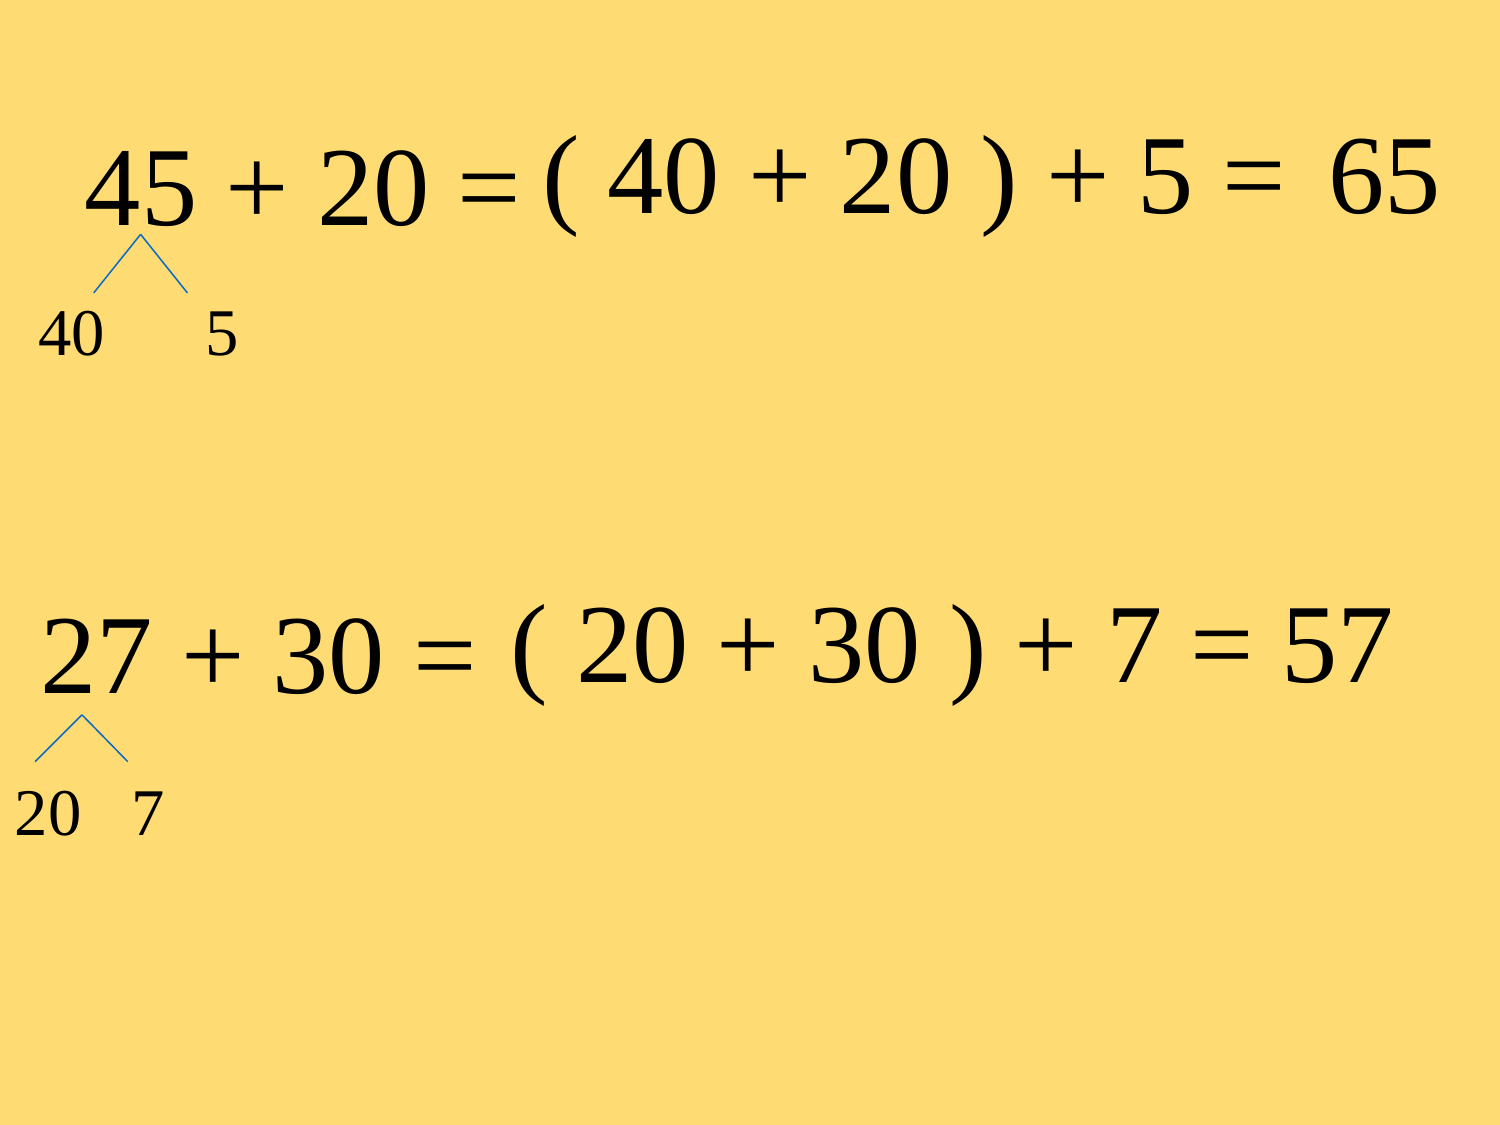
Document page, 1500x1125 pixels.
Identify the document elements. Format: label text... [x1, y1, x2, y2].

text_box ( 20 + 30 ) + 7 = [495, 562, 1266, 713]
text_box 20 7 [0, 761, 256, 857]
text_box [34, 714, 83, 762]
text_box 27 + 30 = [25, 574, 493, 724]
text_box 40 5 [23, 281, 258, 376]
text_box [87, 239, 133, 288]
text_box 65 [1313, 93, 1456, 244]
text_box ( 40 + 20 ) + 5 = [527, 93, 1313, 244]
text_box 45 + 20 = [70, 105, 539, 256]
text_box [134, 239, 194, 288]
text_box 57 [1266, 562, 1409, 713]
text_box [85, 715, 129, 762]
